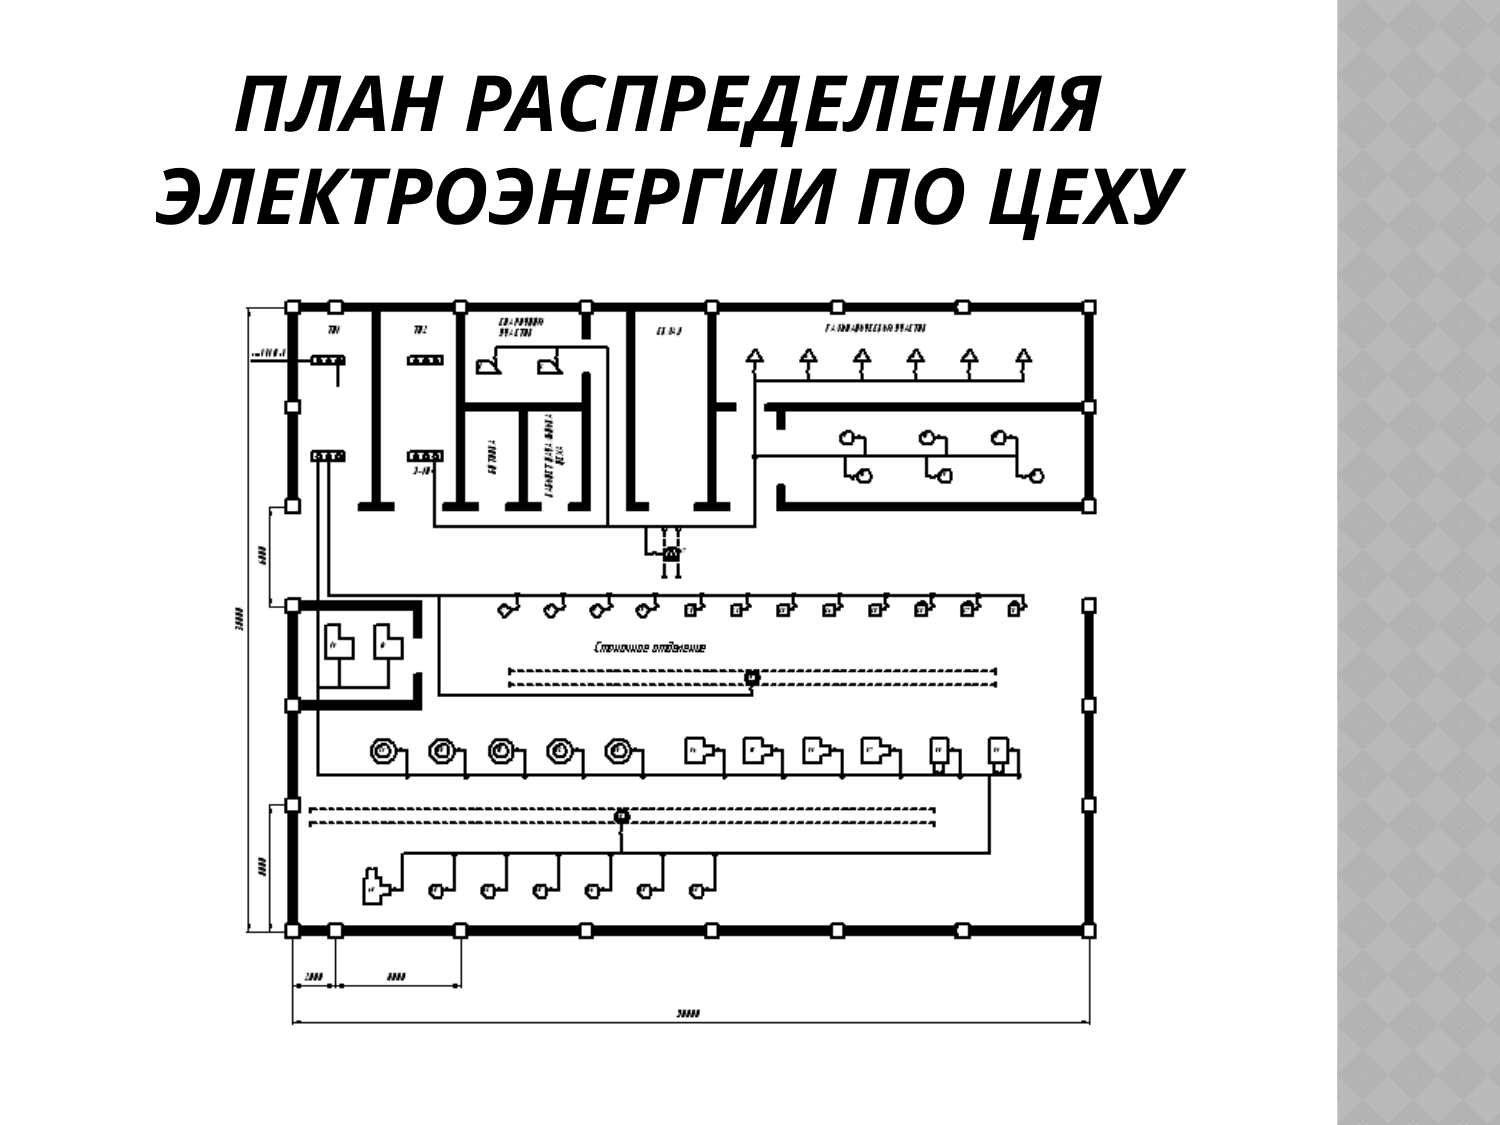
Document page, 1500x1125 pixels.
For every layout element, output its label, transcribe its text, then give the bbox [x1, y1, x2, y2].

title План распределения электроэнергии по цеху [75, 52, 1263, 240]
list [214, 263, 1124, 1060]
